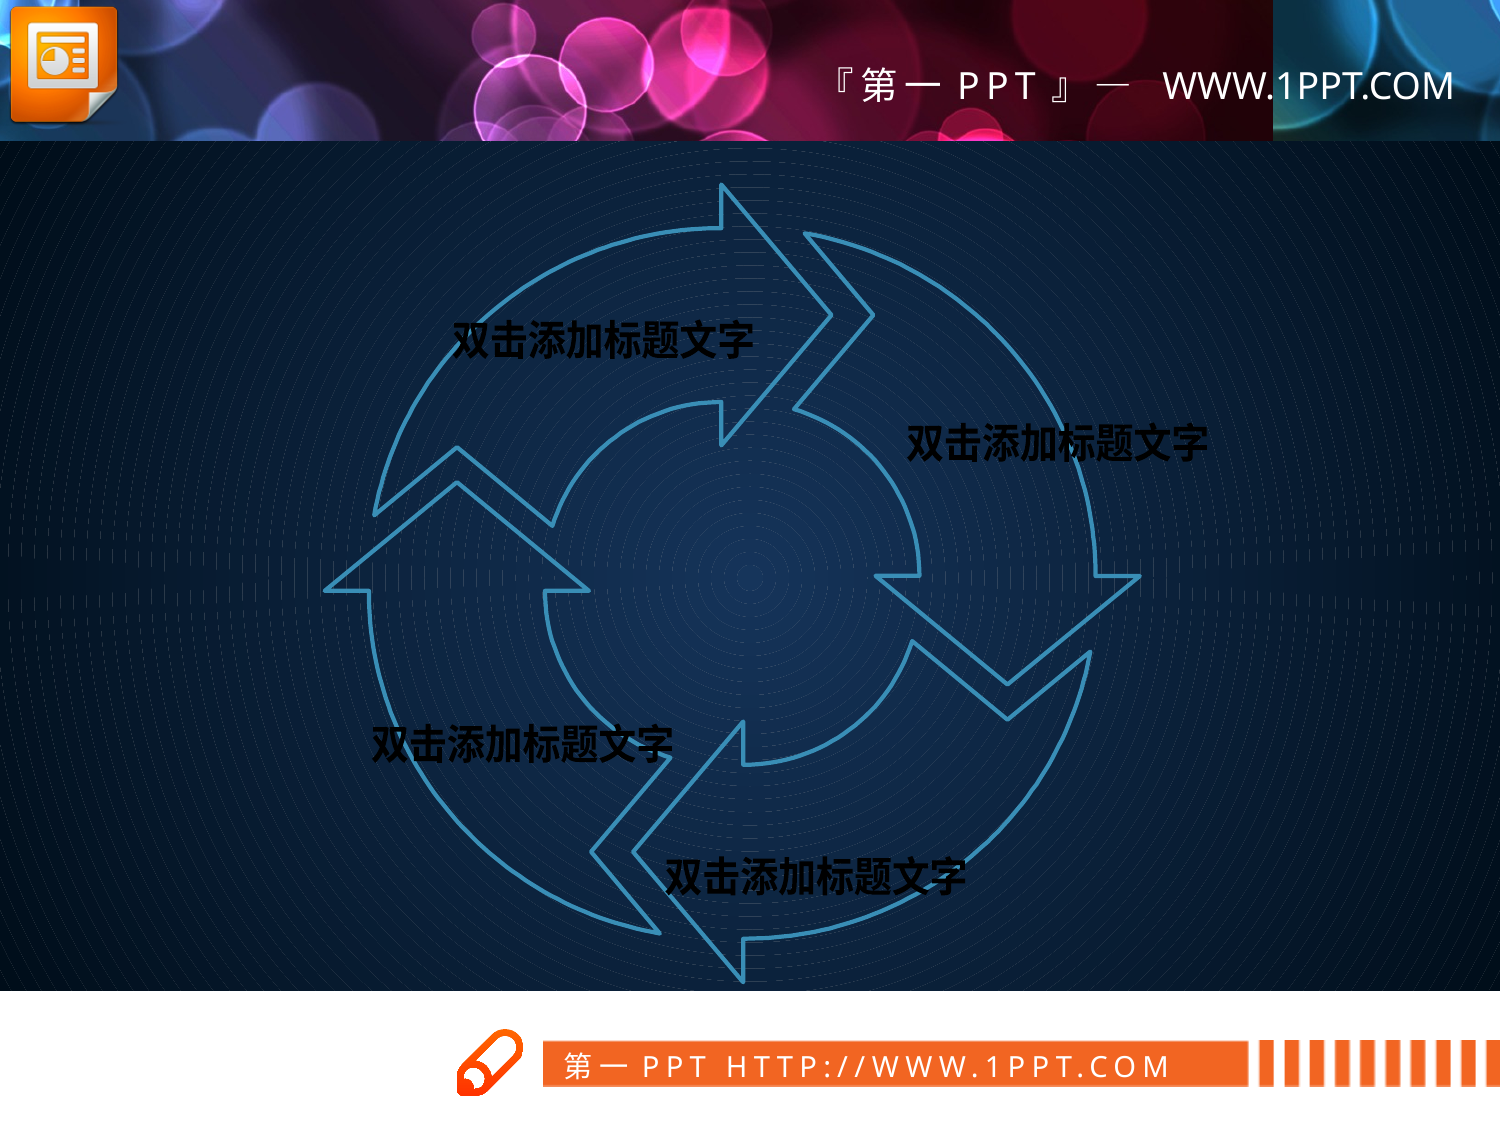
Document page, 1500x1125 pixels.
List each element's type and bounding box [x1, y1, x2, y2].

picture [0, 0, 1500, 141]
text_box [324, 184, 1140, 983]
picture [543, 1040, 1500, 1087]
